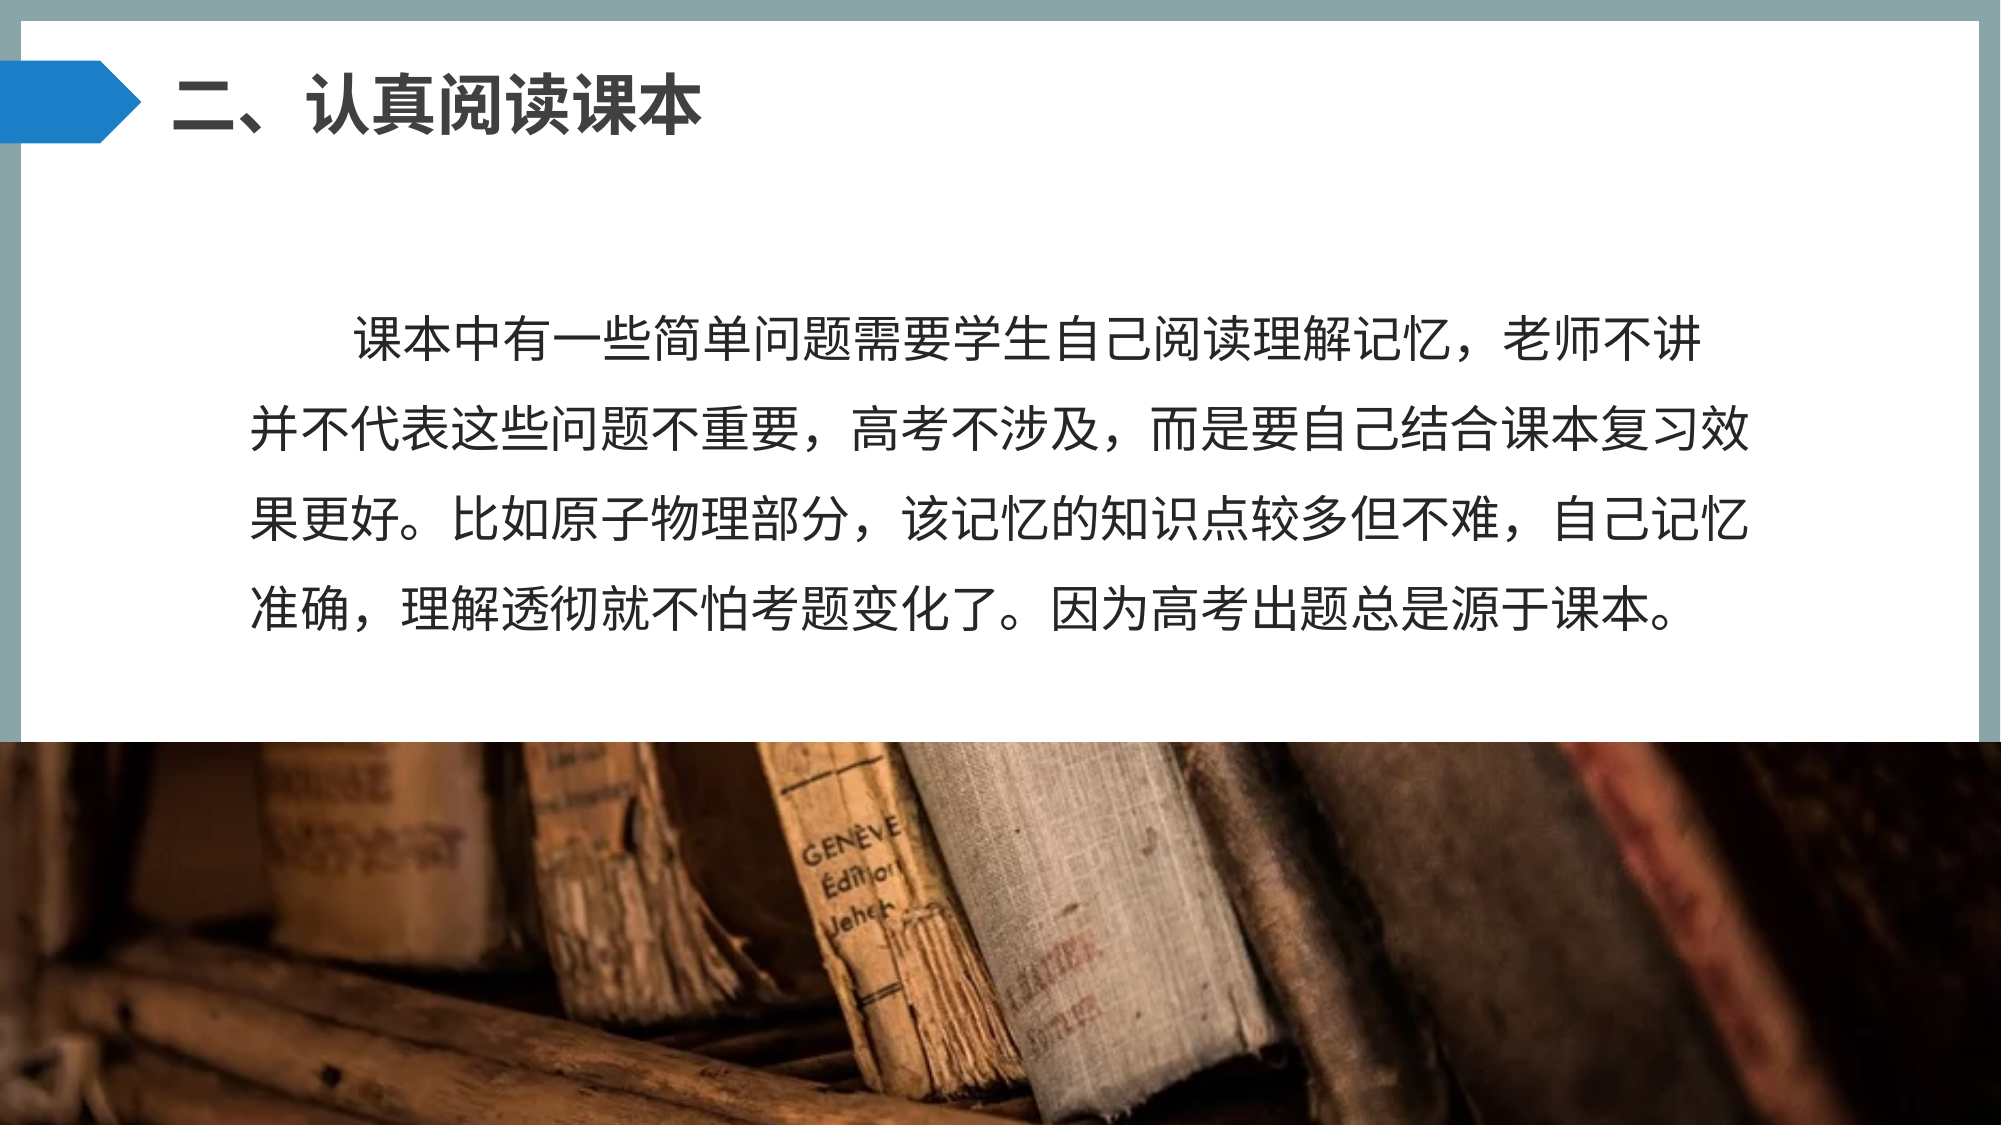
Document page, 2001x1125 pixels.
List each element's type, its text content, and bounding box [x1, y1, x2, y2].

text_box 课本中有一些简单问题需要学生自己阅读理解记忆，老师不讲并不代表这些问题不重要，高考不涉及，而是要自己结合课本复习效果更好。比如原子物理部分，该记忆的知识点较多但不难，自己记忆准确，理解透彻就不怕考题变化了。因为高考出题总是源于课本。 [235, 269, 1766, 645]
picture [0, 742, 2001, 1125]
text_box 二、认真阅读课本 [156, 55, 720, 151]
